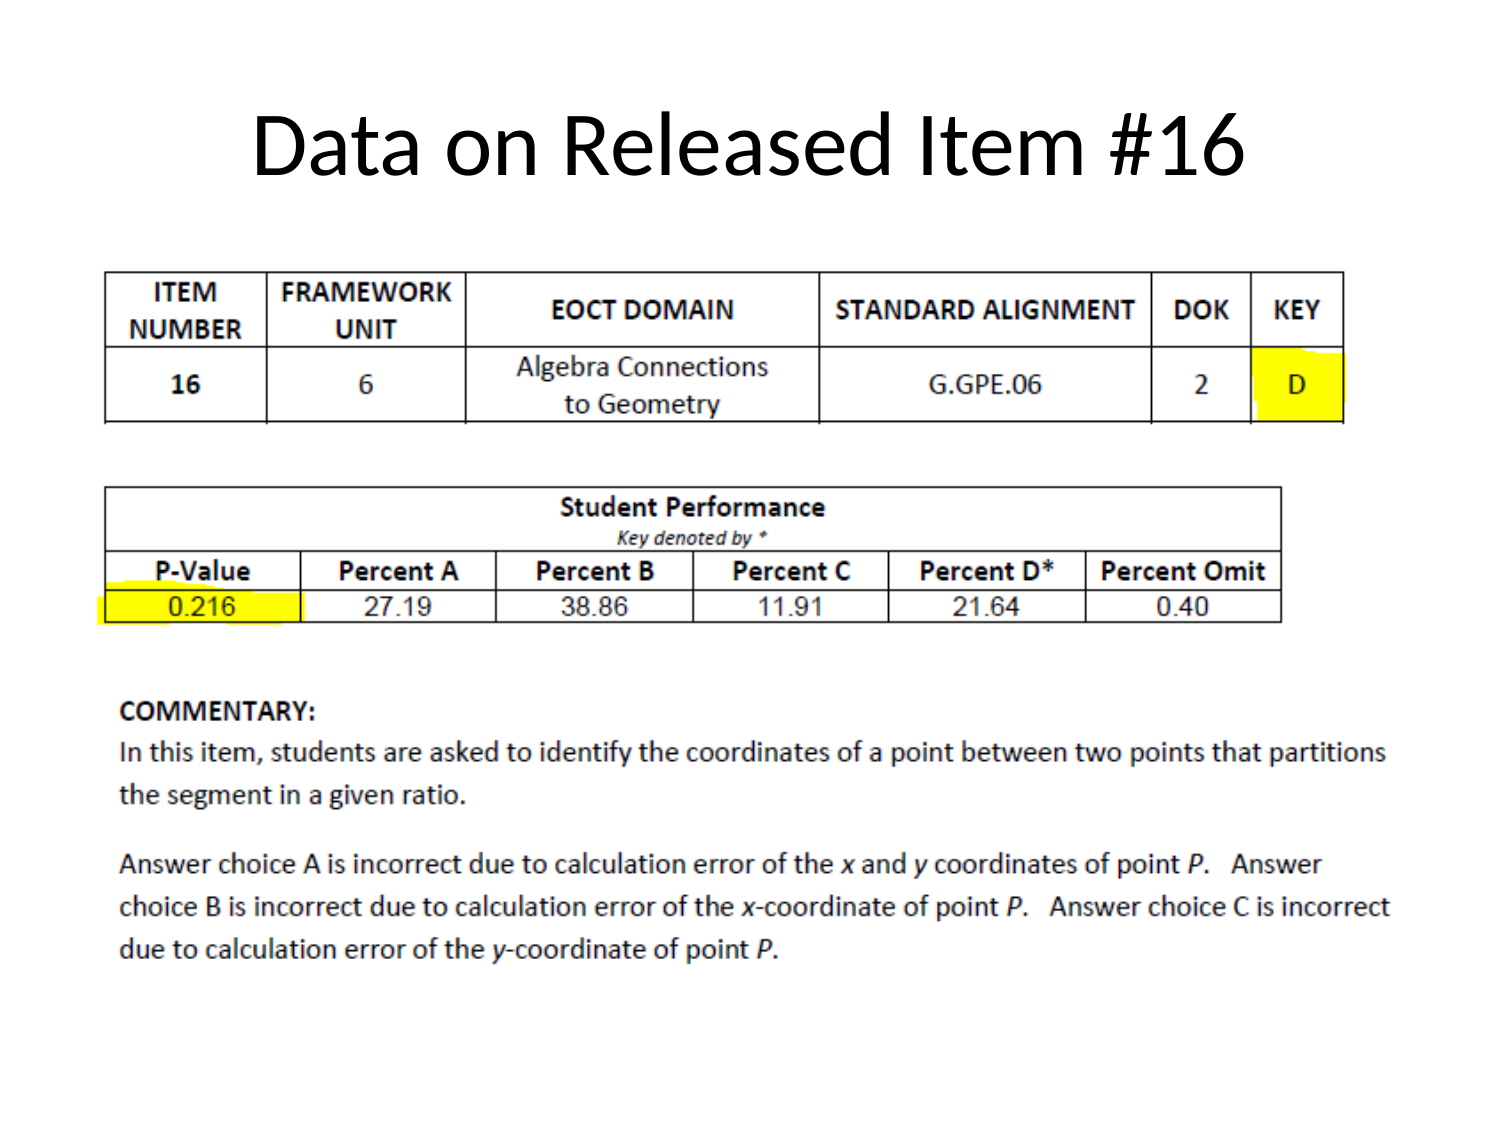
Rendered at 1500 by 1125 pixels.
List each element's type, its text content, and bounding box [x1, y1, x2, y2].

title Data on Released Item #16 [75, 45, 1425, 233]
picture [62, 238, 1405, 976]
